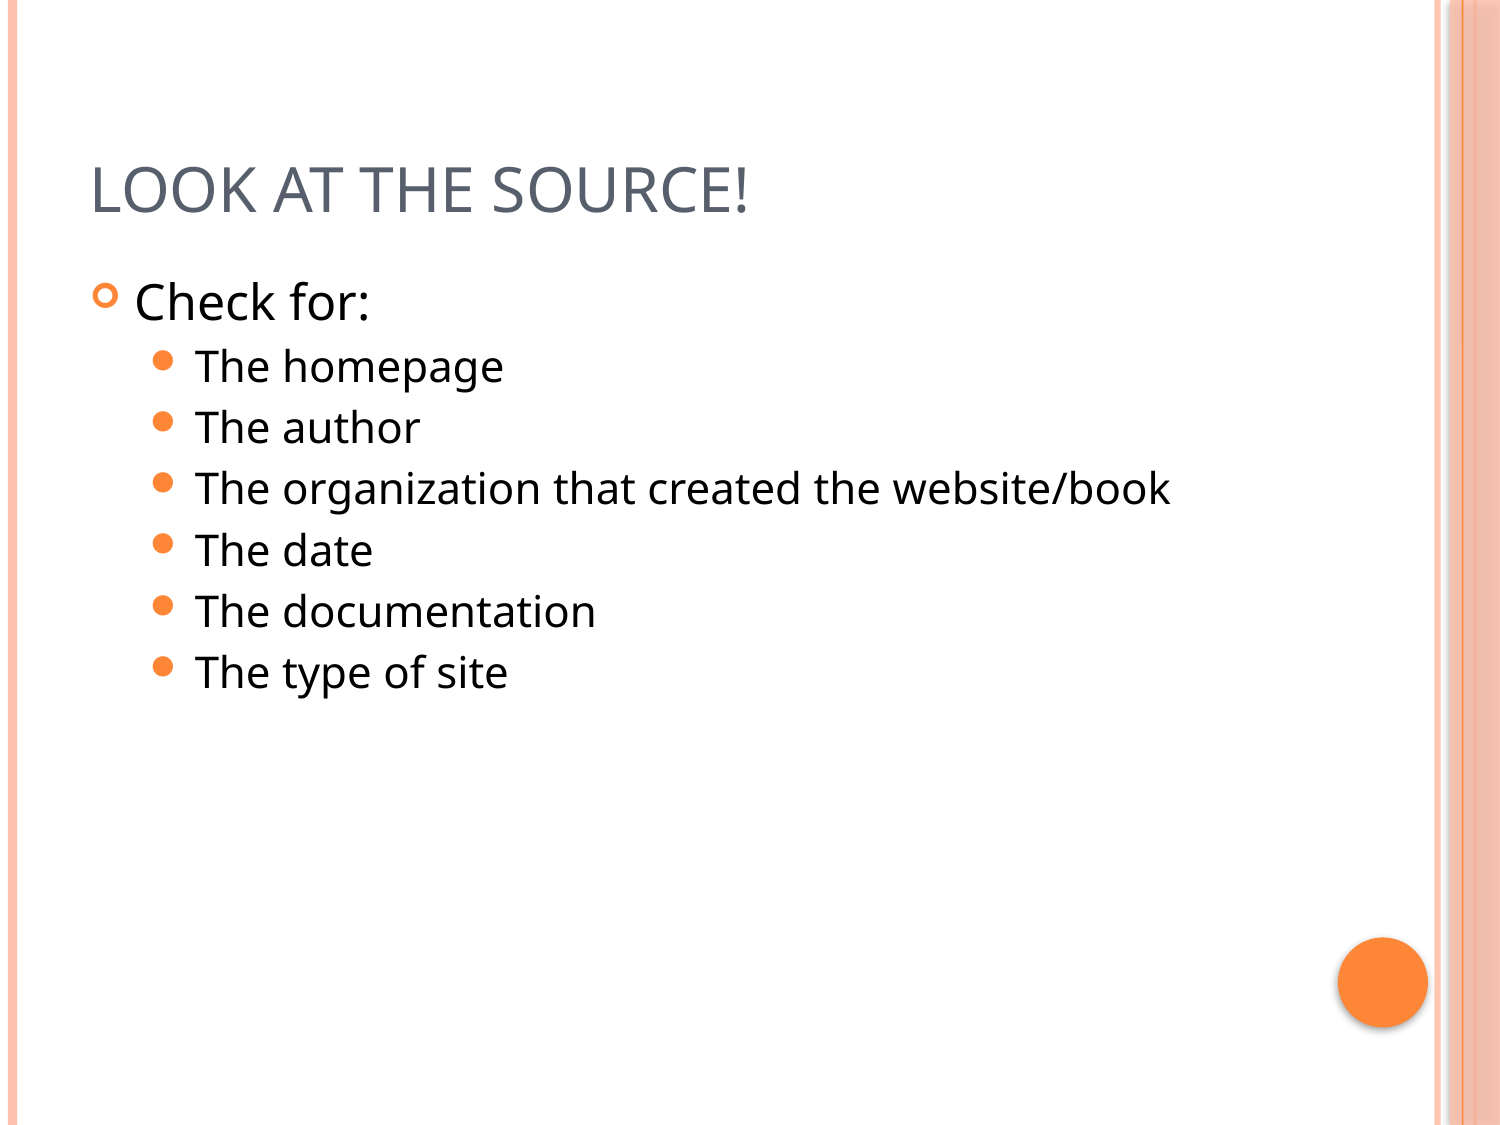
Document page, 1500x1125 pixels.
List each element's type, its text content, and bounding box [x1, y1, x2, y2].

list Check for: The homepage The author The organization that created the website/book The date The documentation The type of site [75, 262, 1300, 1062]
title Look at the source! [75, 45, 1300, 233]
